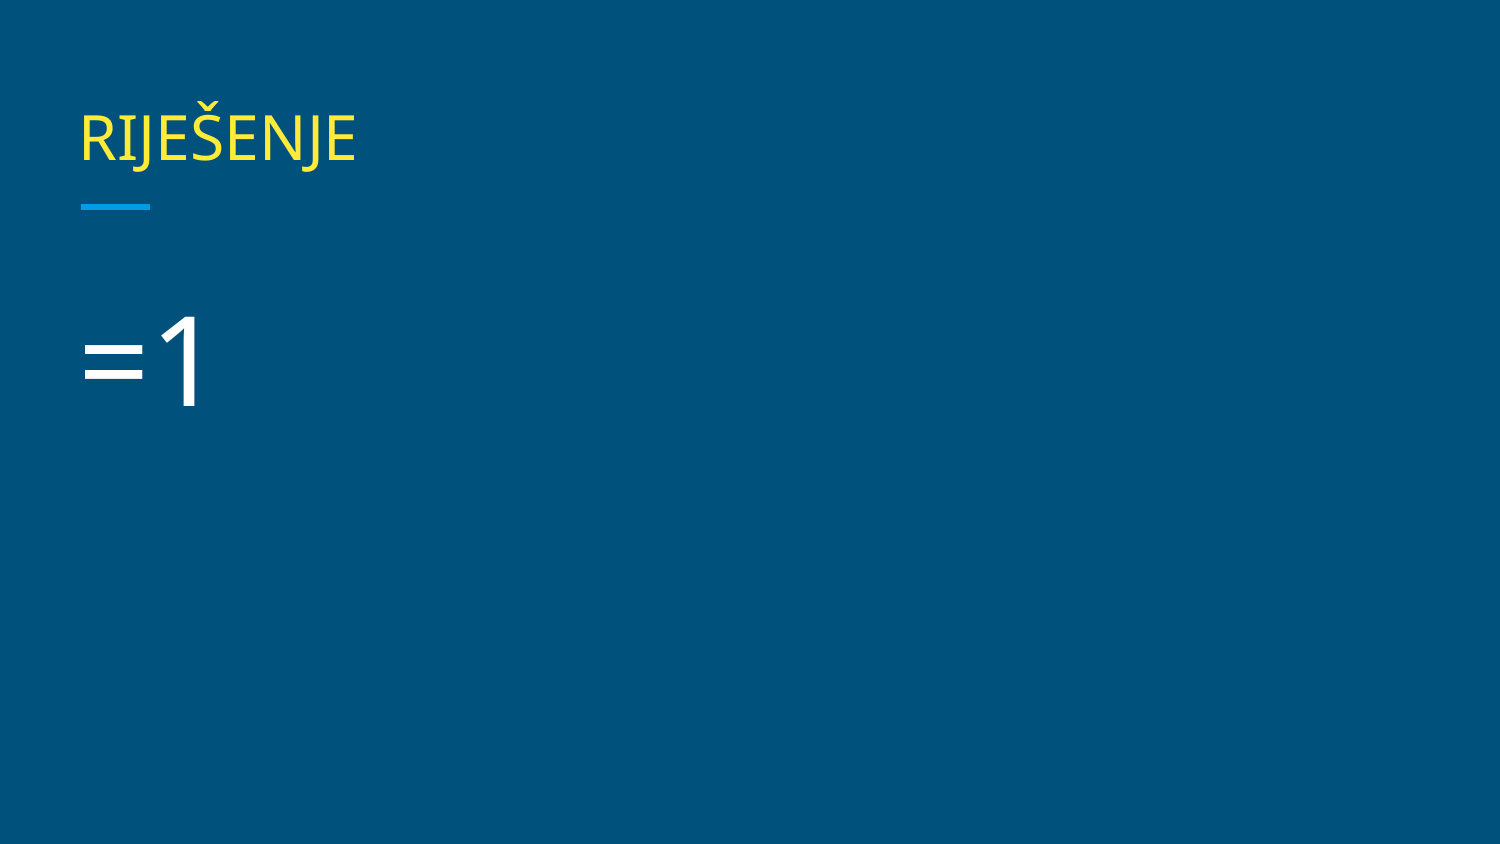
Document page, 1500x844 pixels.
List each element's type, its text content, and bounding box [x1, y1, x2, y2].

list =1 [63, 244, 1437, 750]
title RIJEŠENJE [63, 75, 1437, 188]
